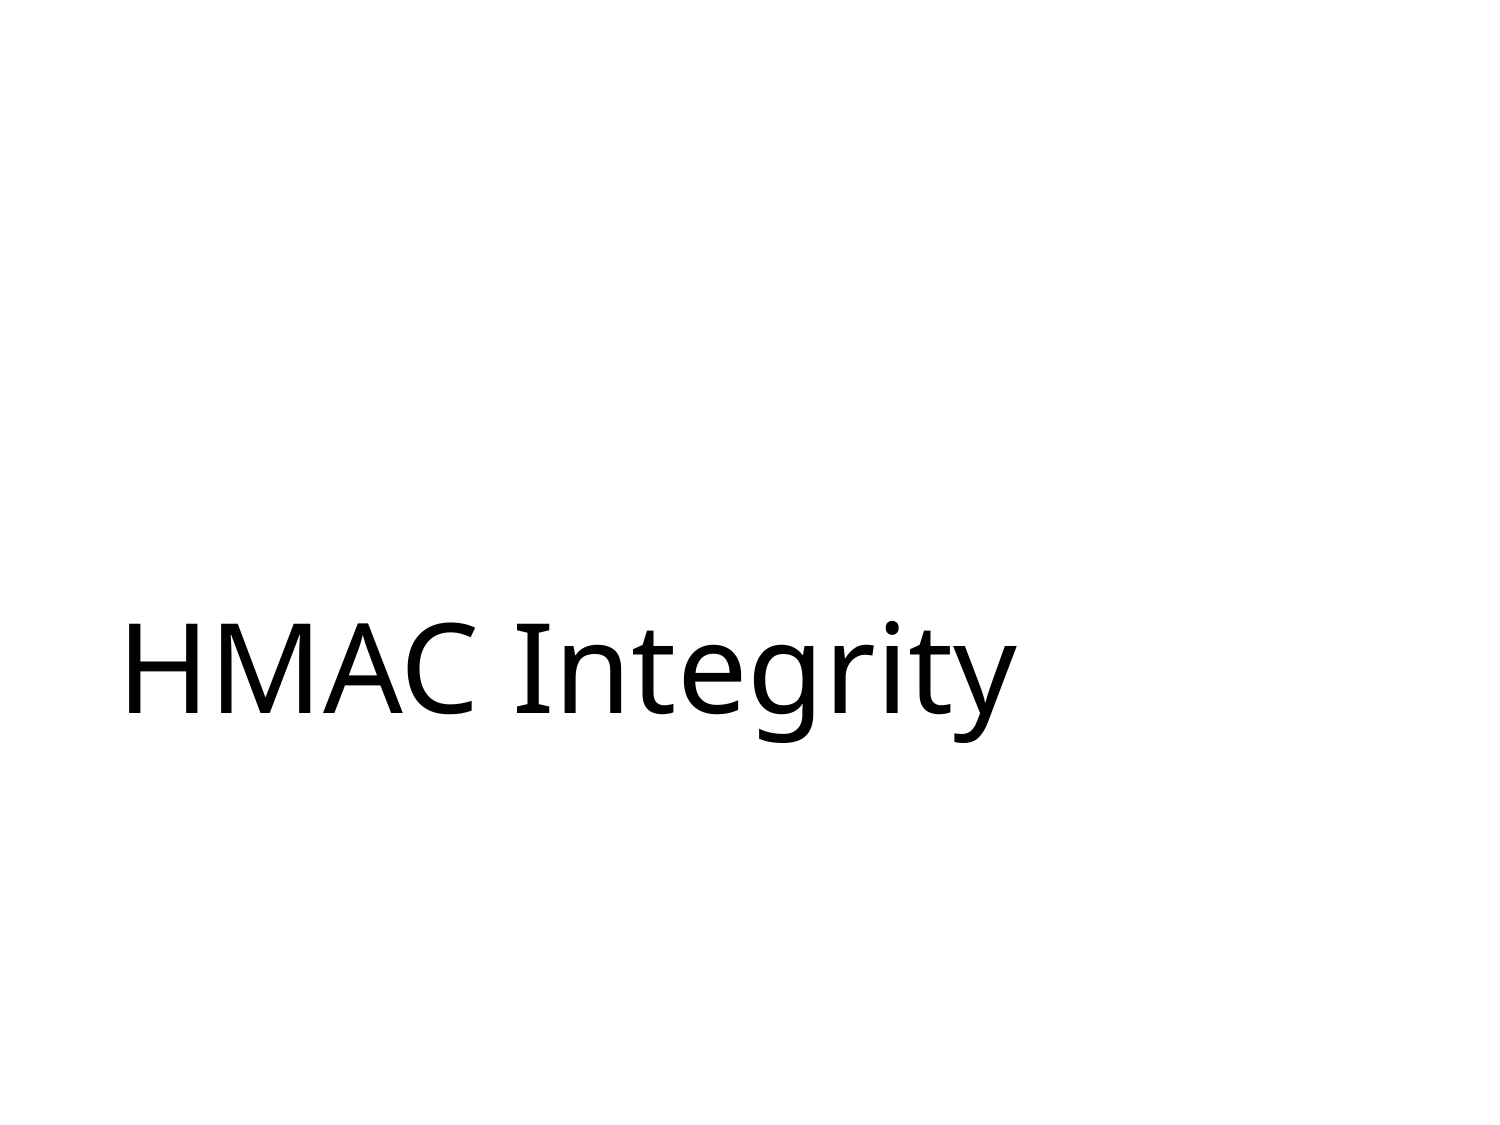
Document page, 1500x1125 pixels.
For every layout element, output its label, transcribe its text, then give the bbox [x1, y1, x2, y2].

title HMAC Integrity [102, 280, 1397, 749]
